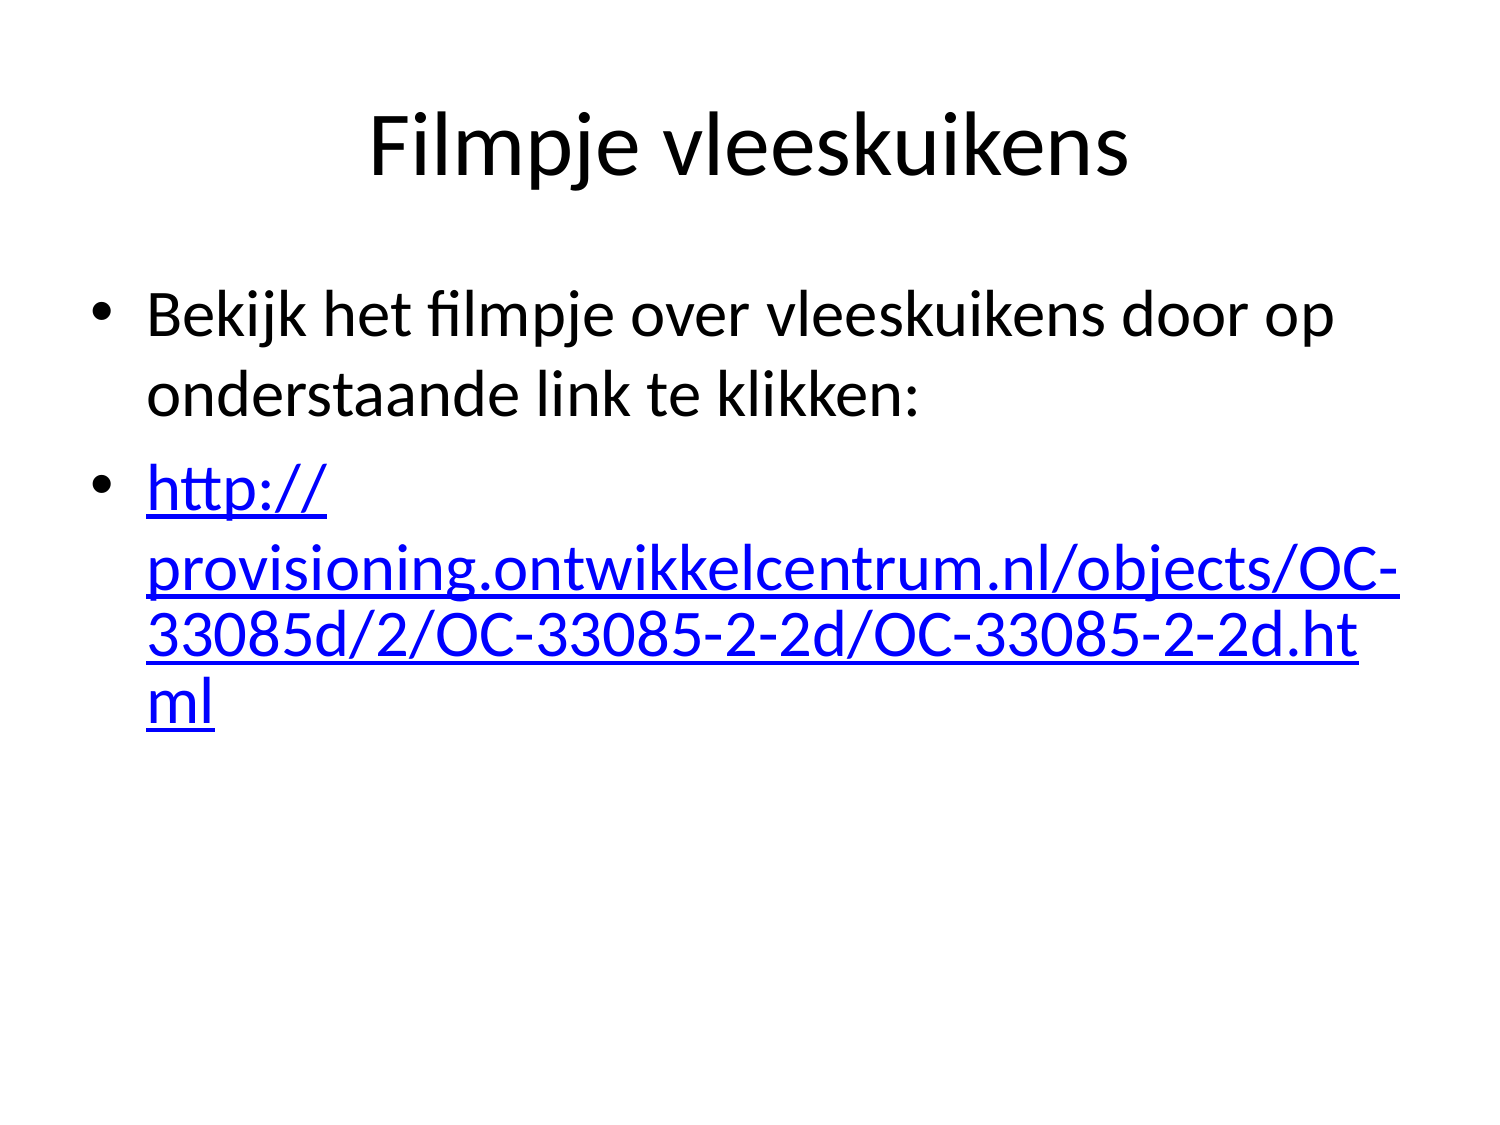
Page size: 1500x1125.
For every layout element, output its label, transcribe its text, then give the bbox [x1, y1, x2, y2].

title Filmpje vleeskuikens [75, 45, 1425, 233]
list Bekijk het filmpje over vleeskuikens door op onderstaande link te klikken: http://provisioning.ontwikkelcentrum.nl/objects/OC-33085d/2/OC-33085-2-2d/OC-33085-2-2d.html [75, 262, 1425, 1005]
